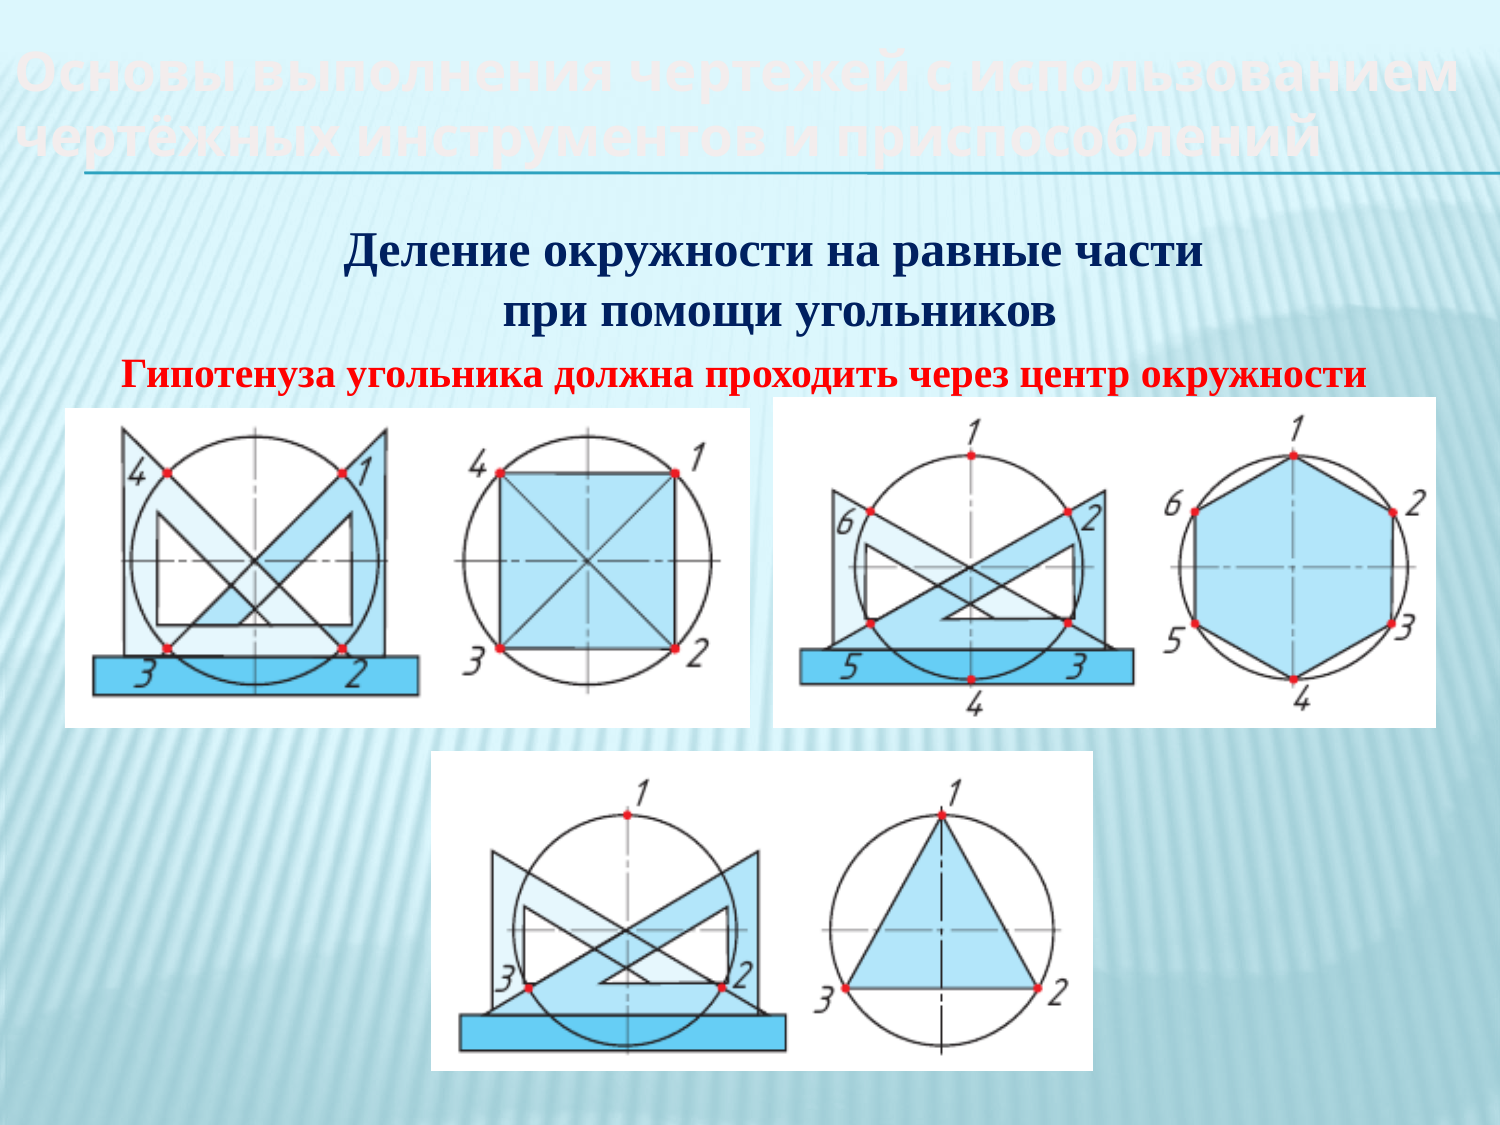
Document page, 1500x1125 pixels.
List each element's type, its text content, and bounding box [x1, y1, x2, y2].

title Основы выполнения чертежей с использованием чертёжных инструментов и приспособлений [0, 0, 1500, 204]
picture [773, 396, 1436, 729]
picture [64, 408, 751, 729]
text_box Деление окружности на равные части при помощи угольников [100, 208, 1447, 344]
text_box Гипотенуза угольника должна проходить через центр окружности [88, 338, 1400, 403]
picture [430, 751, 1093, 1071]
